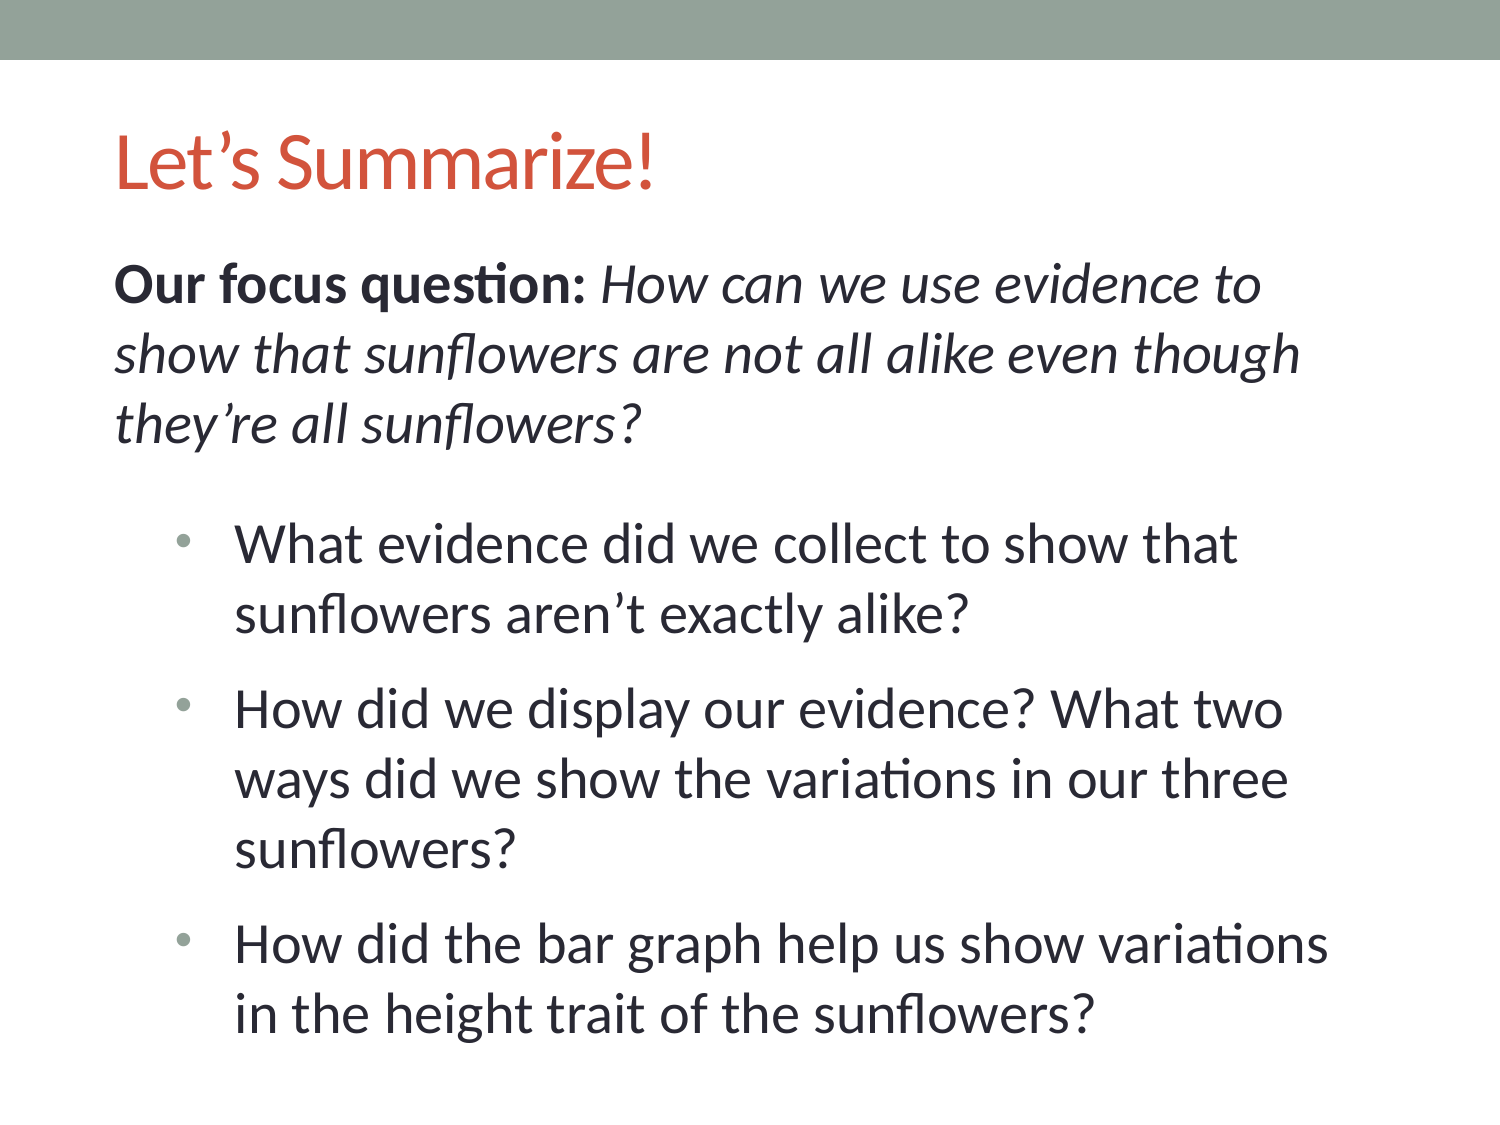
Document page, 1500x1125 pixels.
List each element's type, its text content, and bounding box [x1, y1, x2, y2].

list Our focus question: How can we use evidence to show that sunflowers are not all alike even though they’re all sunflowers? What evidence did we collect to show that sunflowers aren’t exactly alike? How did we display our evidence? What two ways did we show the variations in our three sunflowers? How did the bar graph help us show variations in the height trait of the sunflowers? [99, 237, 1388, 1038]
title Let’s Summarize! [99, 75, 1400, 238]
